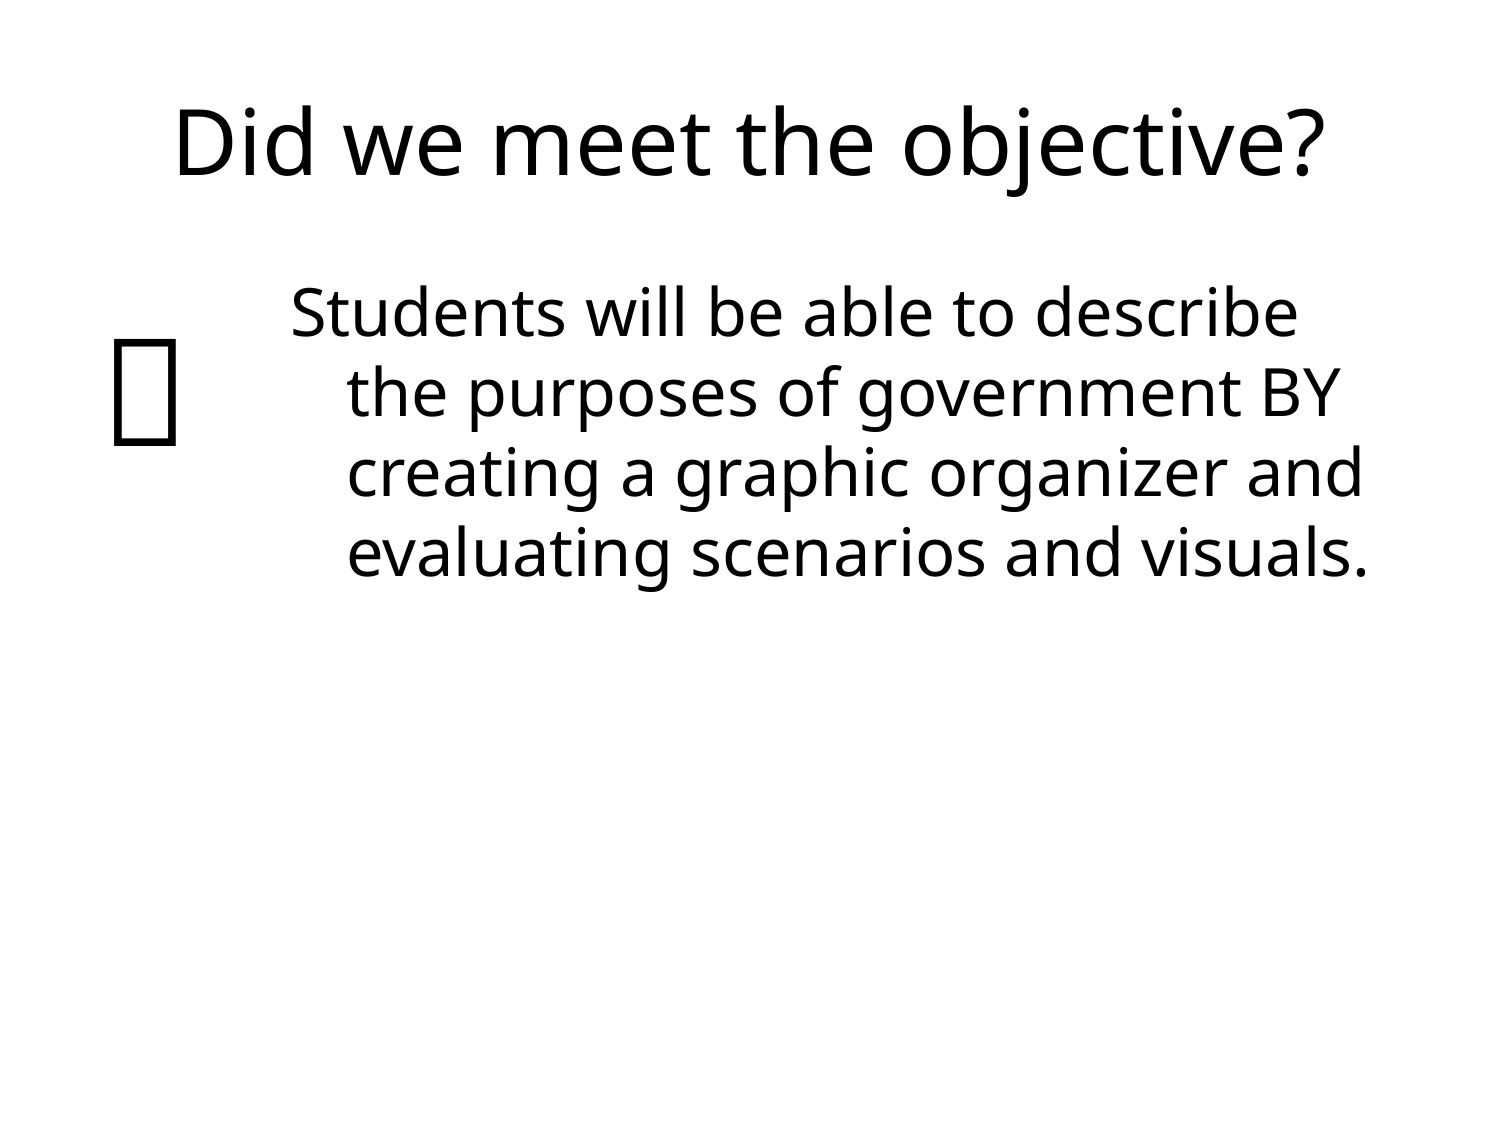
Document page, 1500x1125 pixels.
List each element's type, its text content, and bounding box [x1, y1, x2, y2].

title Did we meet the objective? [74, 44, 1426, 233]
list Students will be able to describe the purposes of government BY creating a graphic organizer and evaluating scenarios and visuals. [274, 262, 1426, 551]
text_box  [85, 289, 475, 484]
